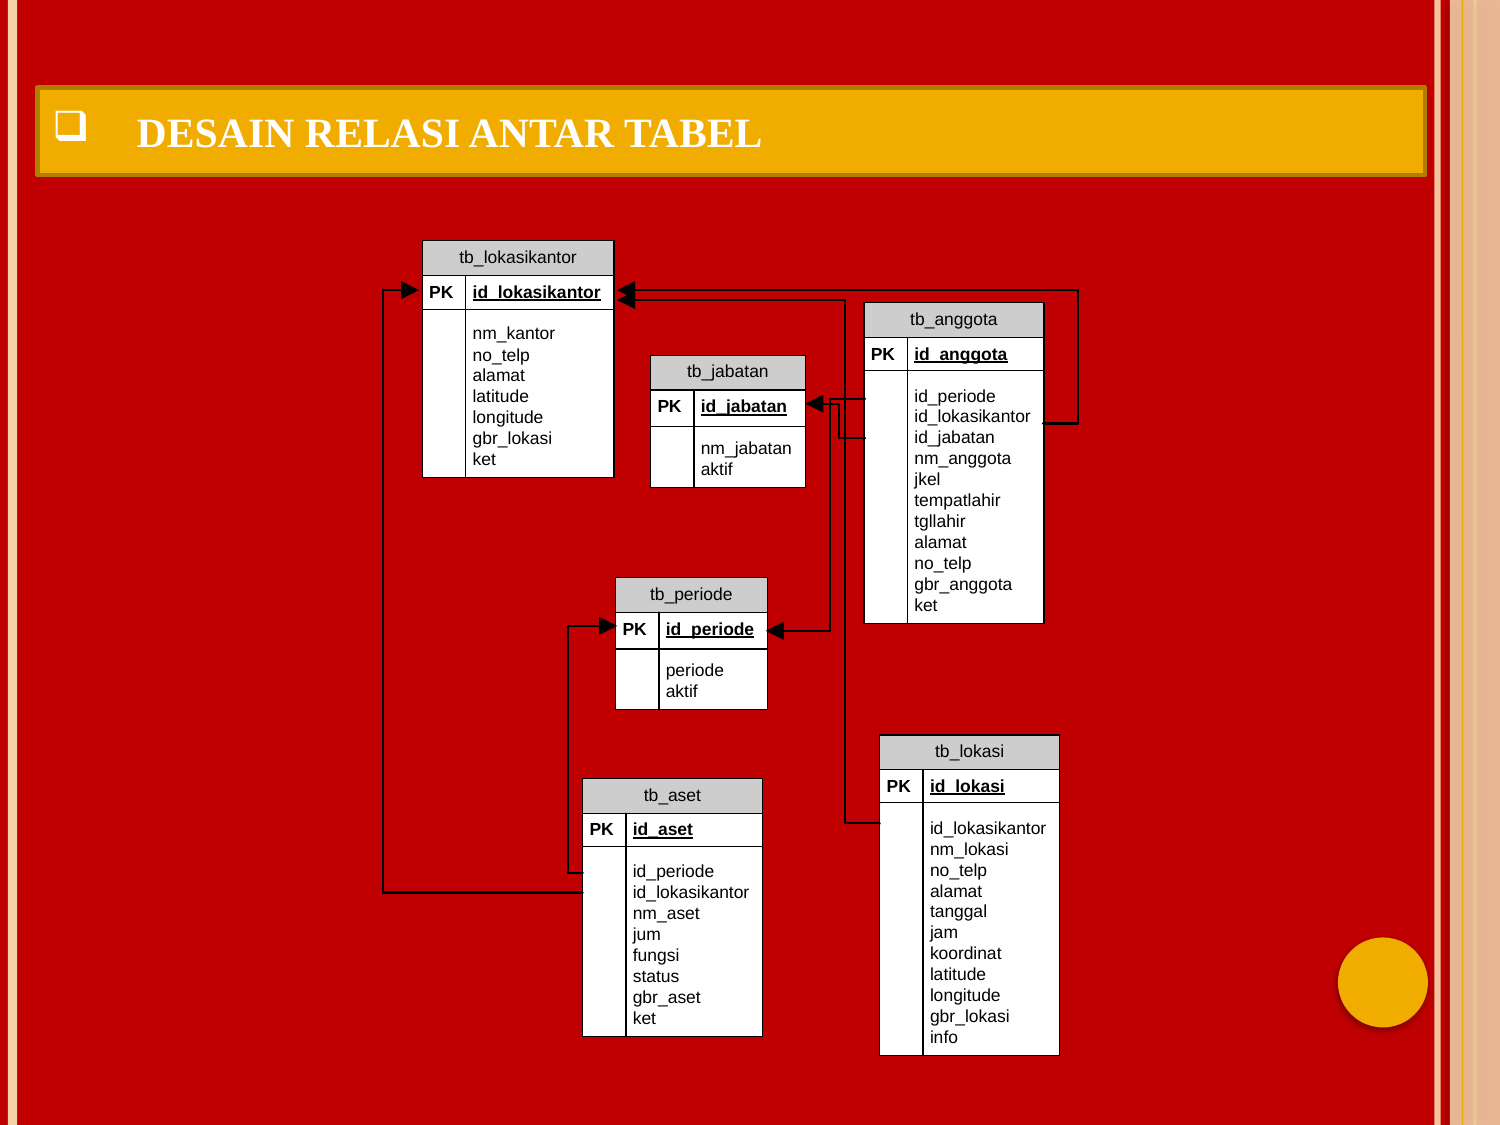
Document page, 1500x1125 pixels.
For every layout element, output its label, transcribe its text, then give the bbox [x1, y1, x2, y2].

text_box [336, 236, 1101, 1060]
text_box DESAIN RELASI ANTAR TABEL [35, 85, 1427, 177]
